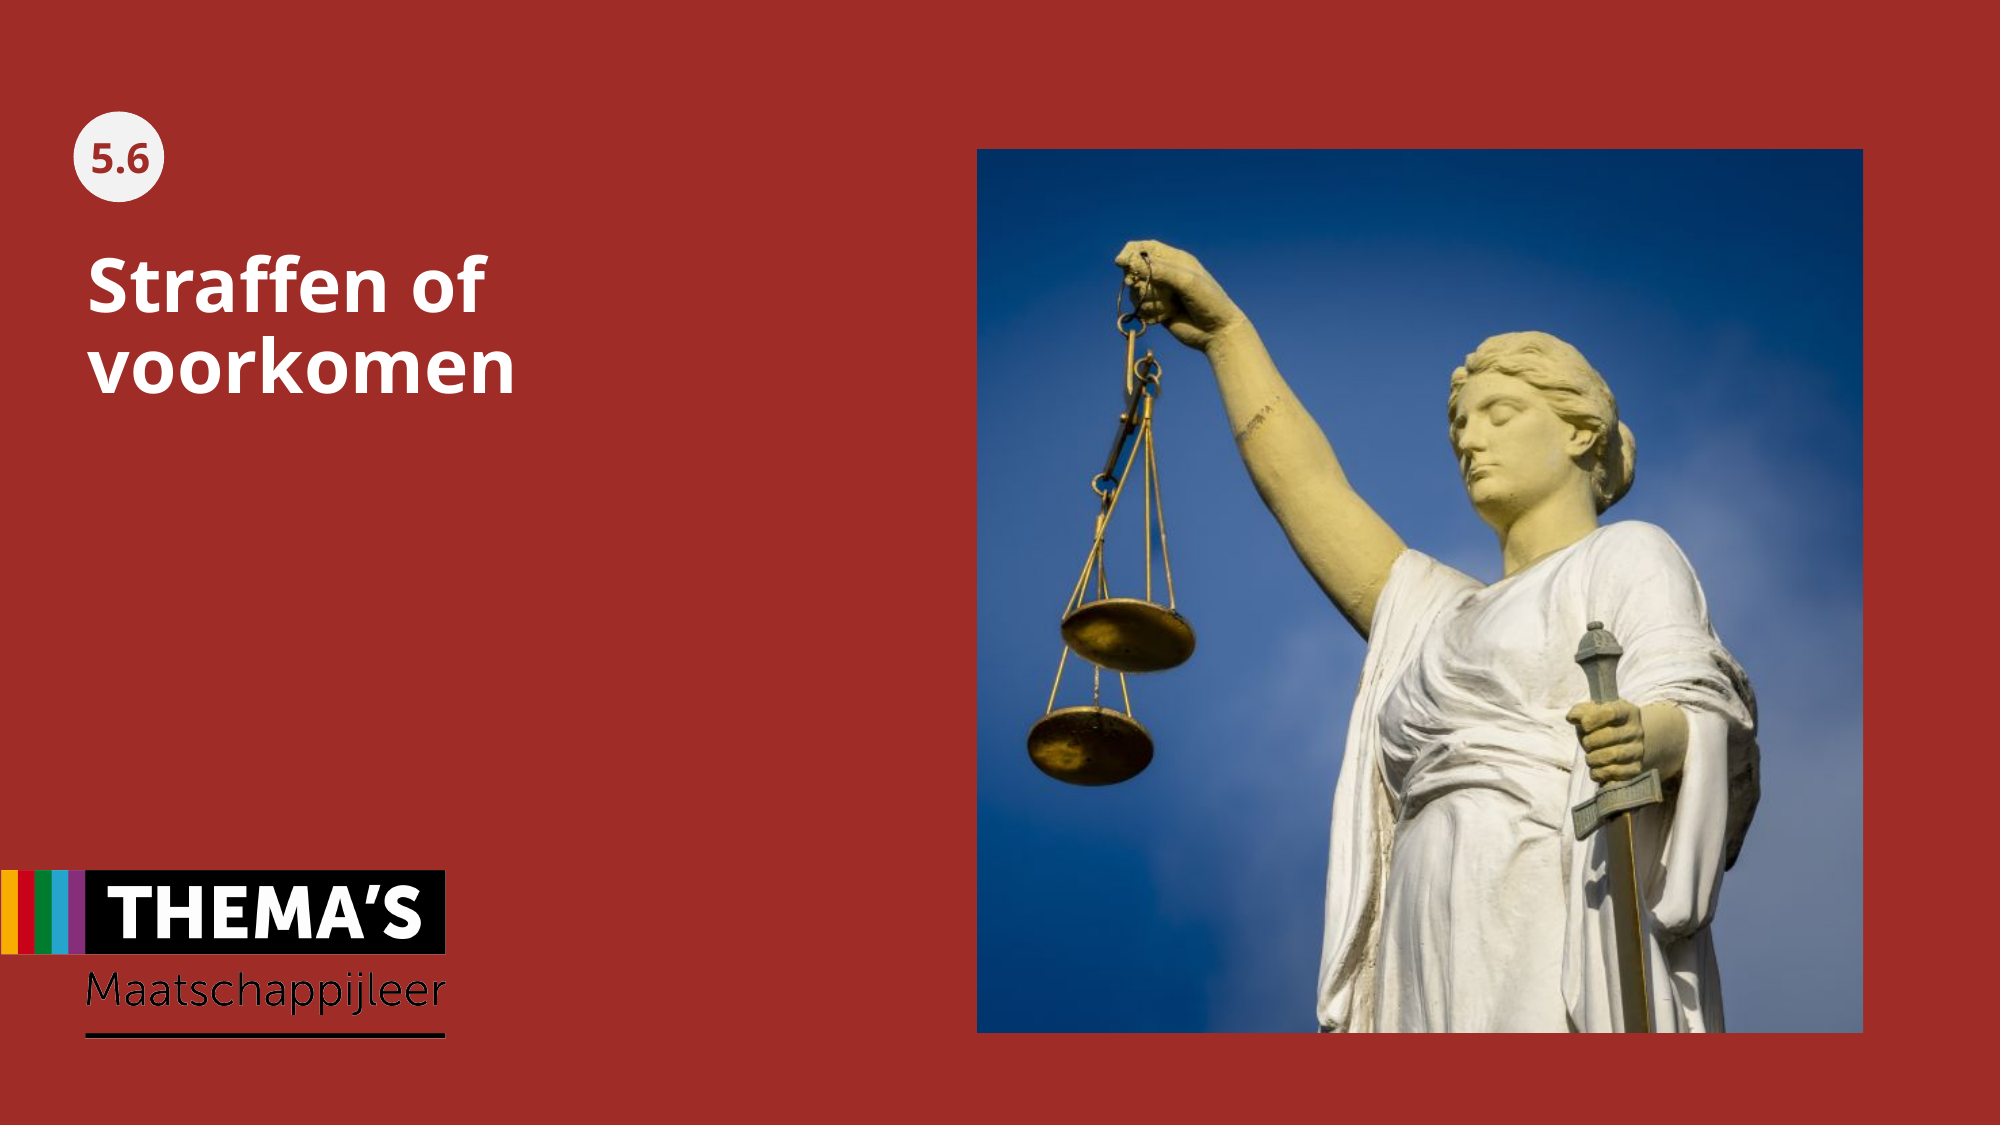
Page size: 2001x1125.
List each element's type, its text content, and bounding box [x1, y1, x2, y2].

picture [0, 786, 474, 1125]
title 5.6 [71, 102, 170, 190]
picture [977, 149, 1864, 1036]
list Straffen of voorkomen [72, 240, 928, 769]
